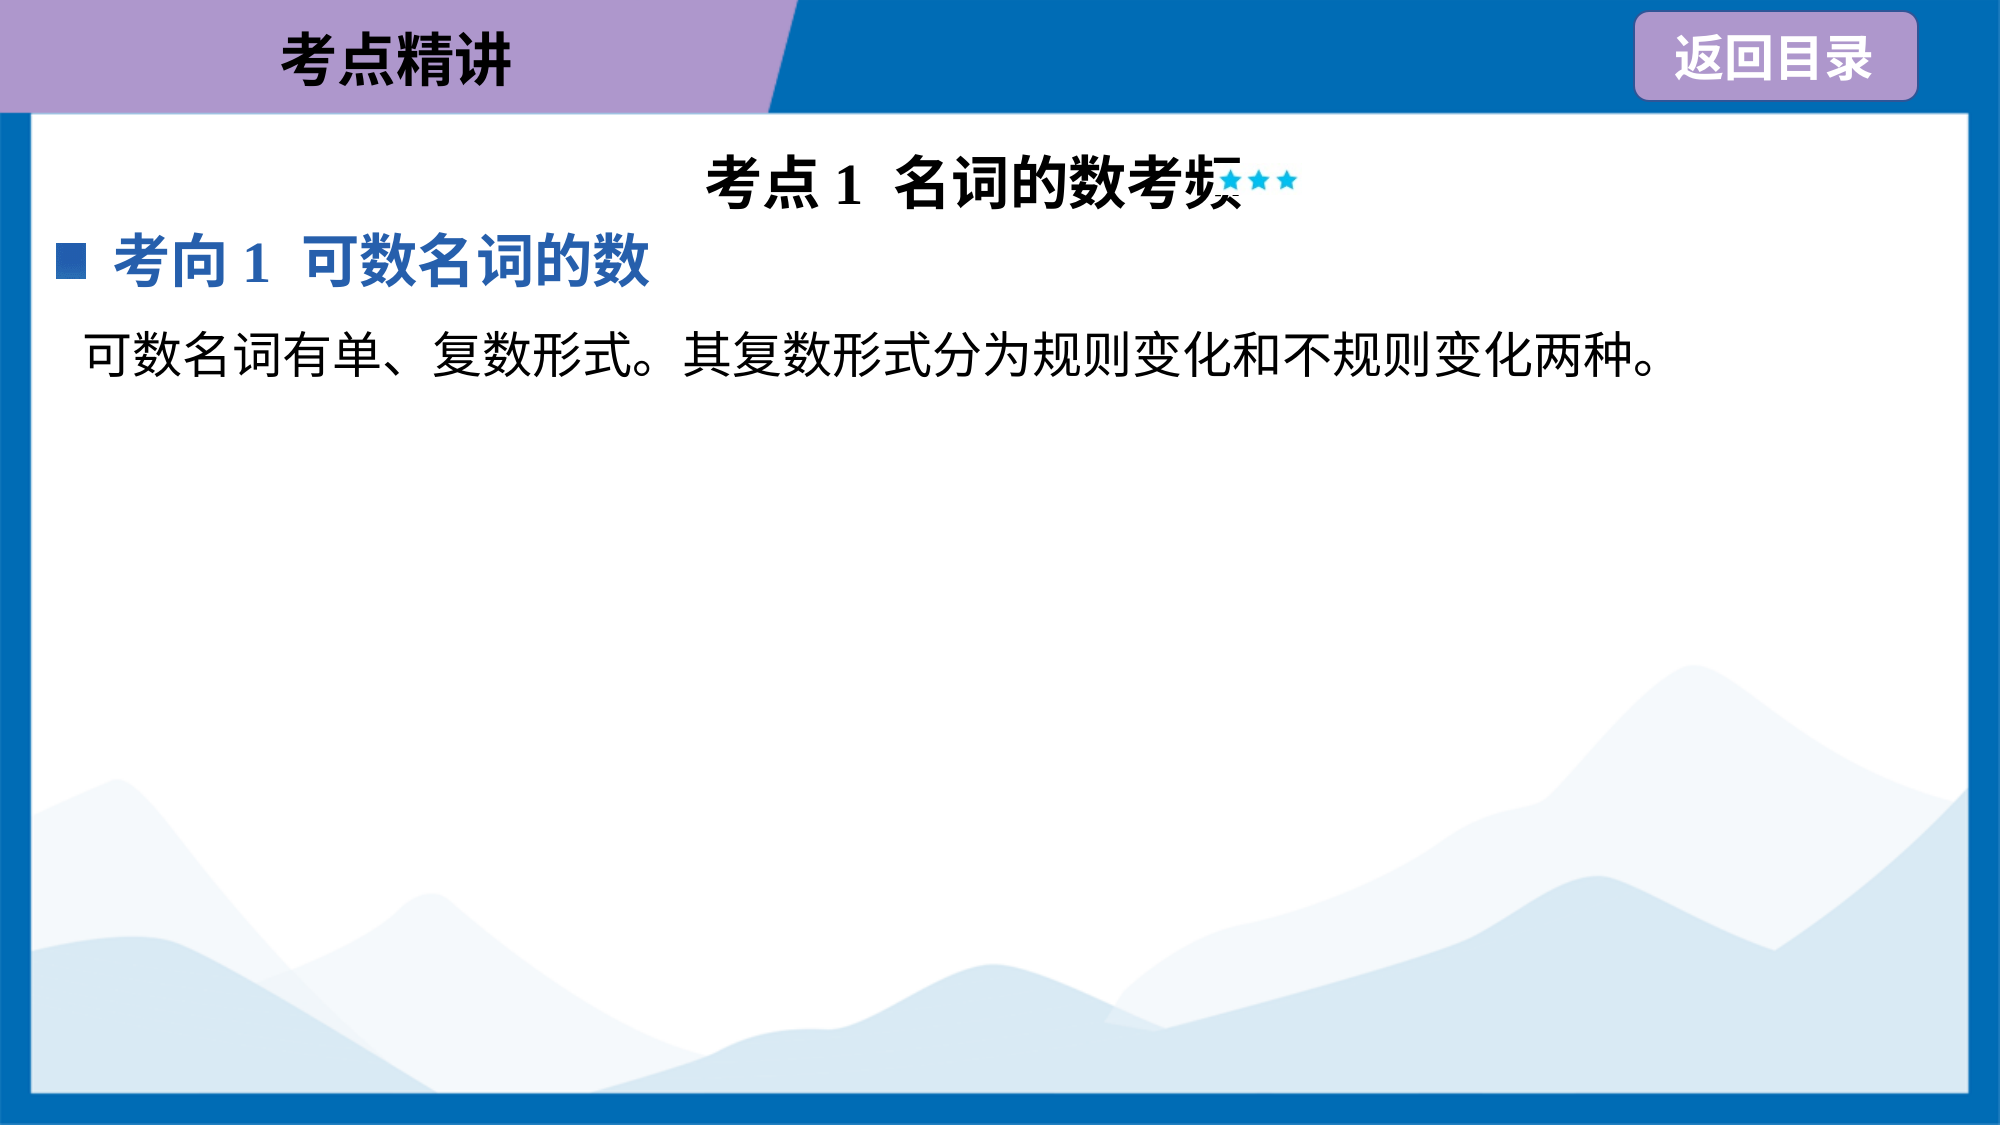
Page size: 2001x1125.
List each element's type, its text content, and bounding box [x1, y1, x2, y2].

picture [0, 0, 2000, 1125]
text_box 考向1 可数名词的数 [112, 223, 1917, 294]
text_box 考点1 名词的数考频 . [82, 144, 1918, 215]
text_box 可数名词有单、复数形式。其复数形式分为规则变化和不规则变化两种。 [82, 295, 1917, 374]
